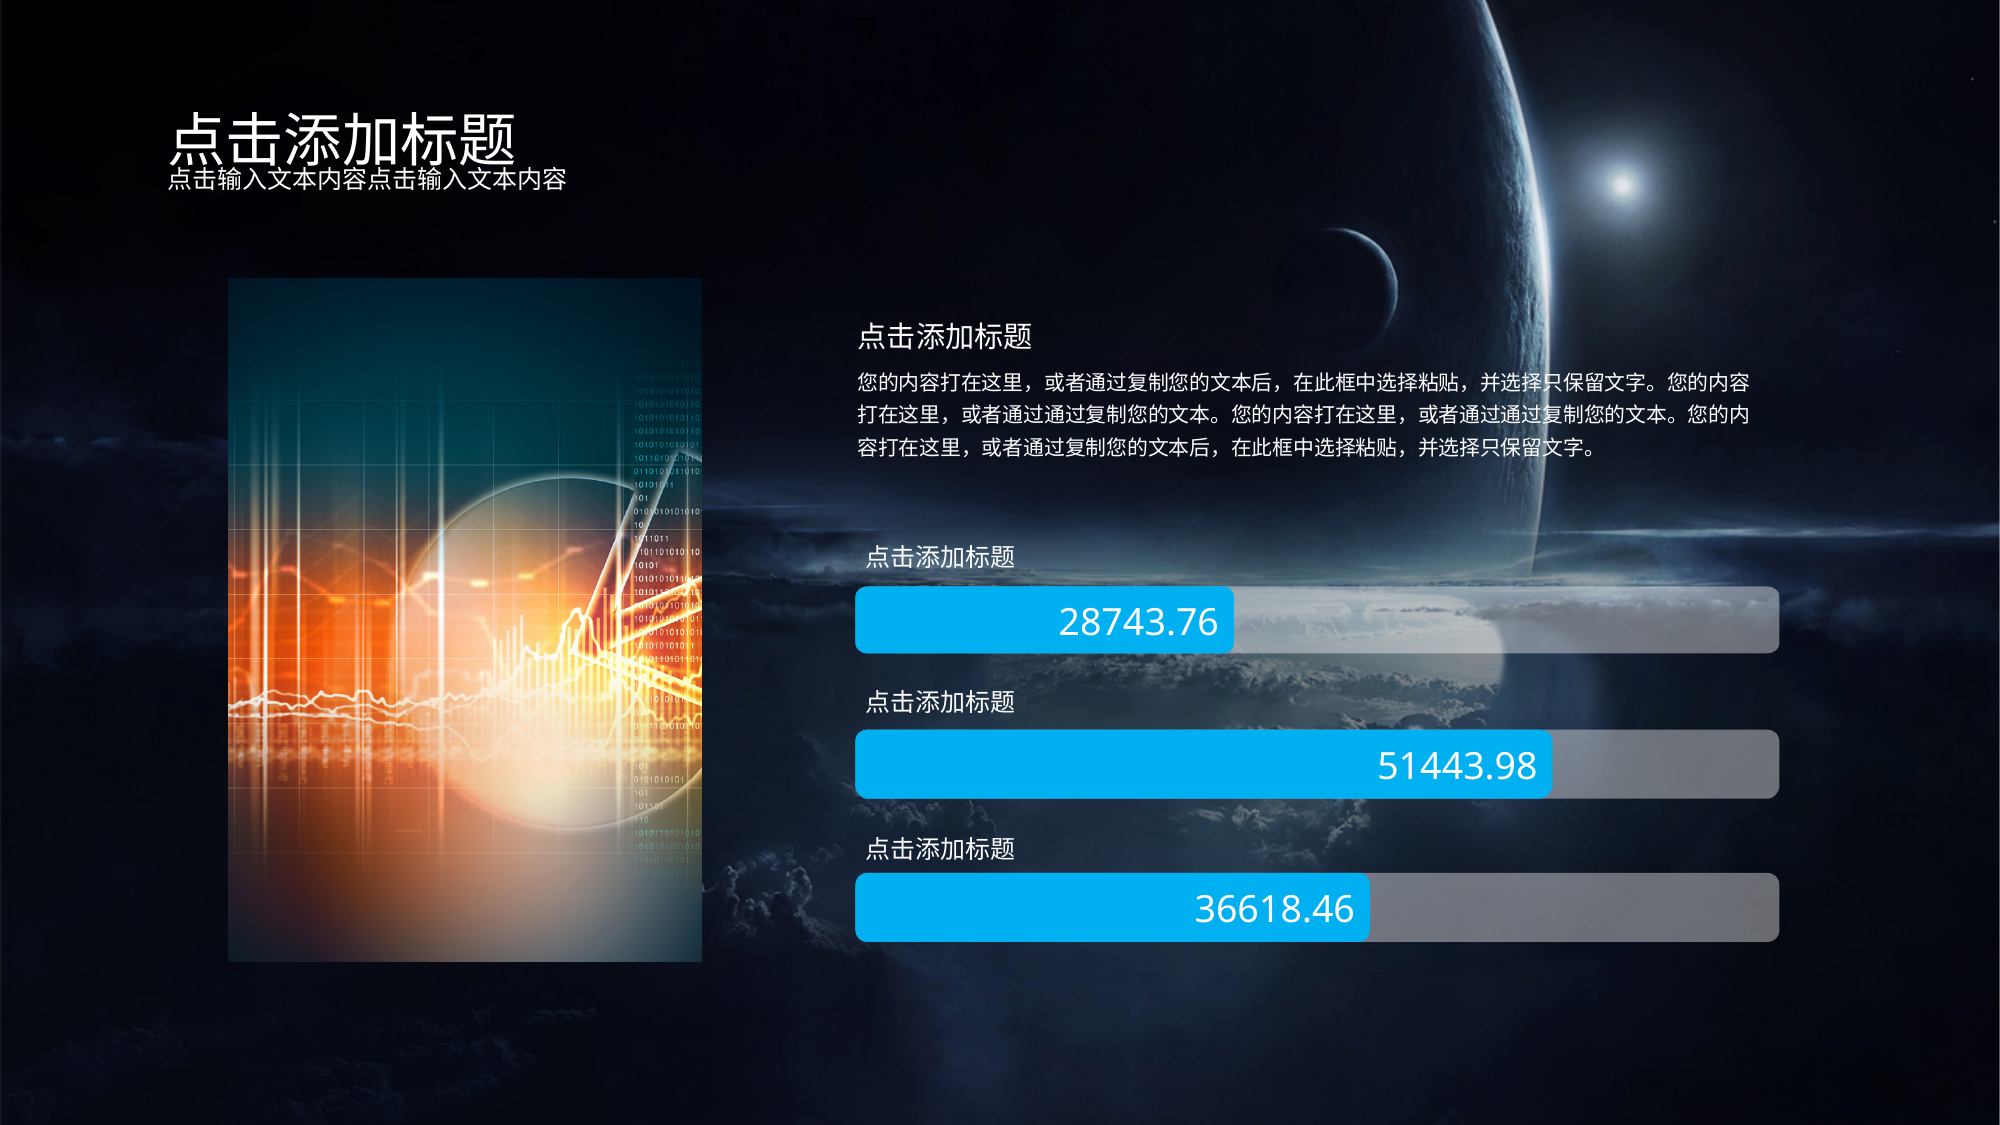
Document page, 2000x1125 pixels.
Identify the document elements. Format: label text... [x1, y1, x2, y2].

text_box 点击添加标题 [152, 60, 532, 155]
text_box 点击添加标题 [850, 527, 1072, 572]
text_box 点击输入文本内容点击输入文本内容 [152, 155, 583, 201]
text_box [1361, 872, 1780, 942]
text_box 您的内容打在这里，或者通过复制您的文本后，在此框中选择粘贴，并选择只保留文字。您的内容打在这里，或者通过通过复制您的文本。您的内容打在这里，或者通过通过复制您的文本。您的内容打在这里，或者通过复制您的文本后，在此框中选择粘贴，并选择只保留文字。 [842, 354, 1780, 467]
text_box 点击添加标题 [842, 301, 1329, 354]
text_box 28743.76 [855, 586, 1234, 654]
text_box [1542, 729, 1780, 799]
text_box 点击添加标题 [850, 818, 1072, 864]
text_box [1226, 586, 1780, 654]
picture [0, 0, 2000, 1125]
text_box 36618.46 [855, 872, 1370, 942]
text_box 51443.98 [855, 729, 1553, 799]
text_box 点击添加标题 [850, 671, 1072, 717]
